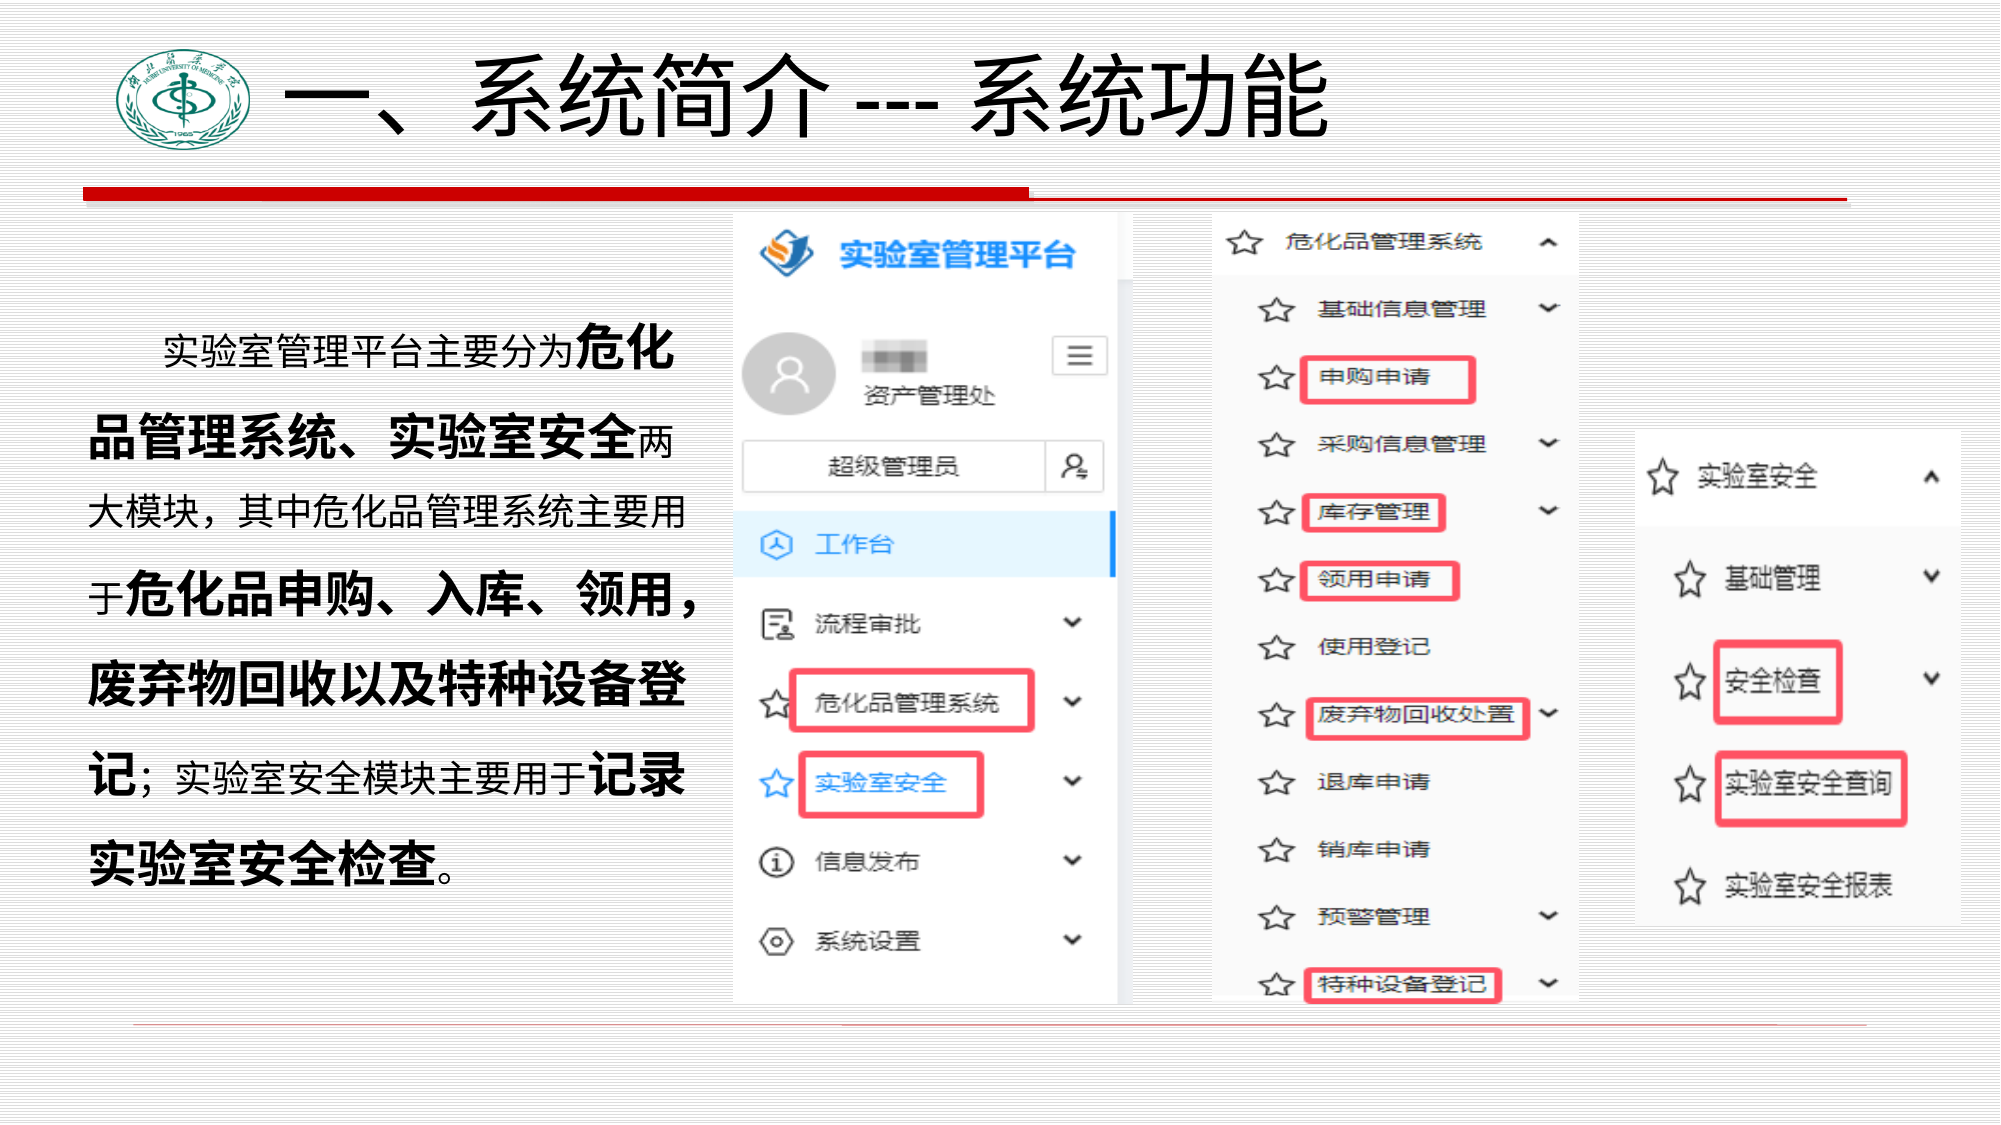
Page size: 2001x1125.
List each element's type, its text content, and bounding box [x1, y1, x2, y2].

picture [1211, 212, 1579, 1004]
text_box 一、系统简介---系统功能 [266, 0, 1617, 188]
picture [1635, 431, 1961, 926]
picture [116, 49, 250, 150]
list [733, 212, 1133, 1004]
text_box 实验室管理平台主要分为危化品管理系统、实验室安全两大模块，其中危化品管理系统主要用于危化品申购、入库、领用，废弃物回收以及特种设备登记；实验室安全模块主要用于记录实验室安全检查。 [72, 278, 722, 987]
